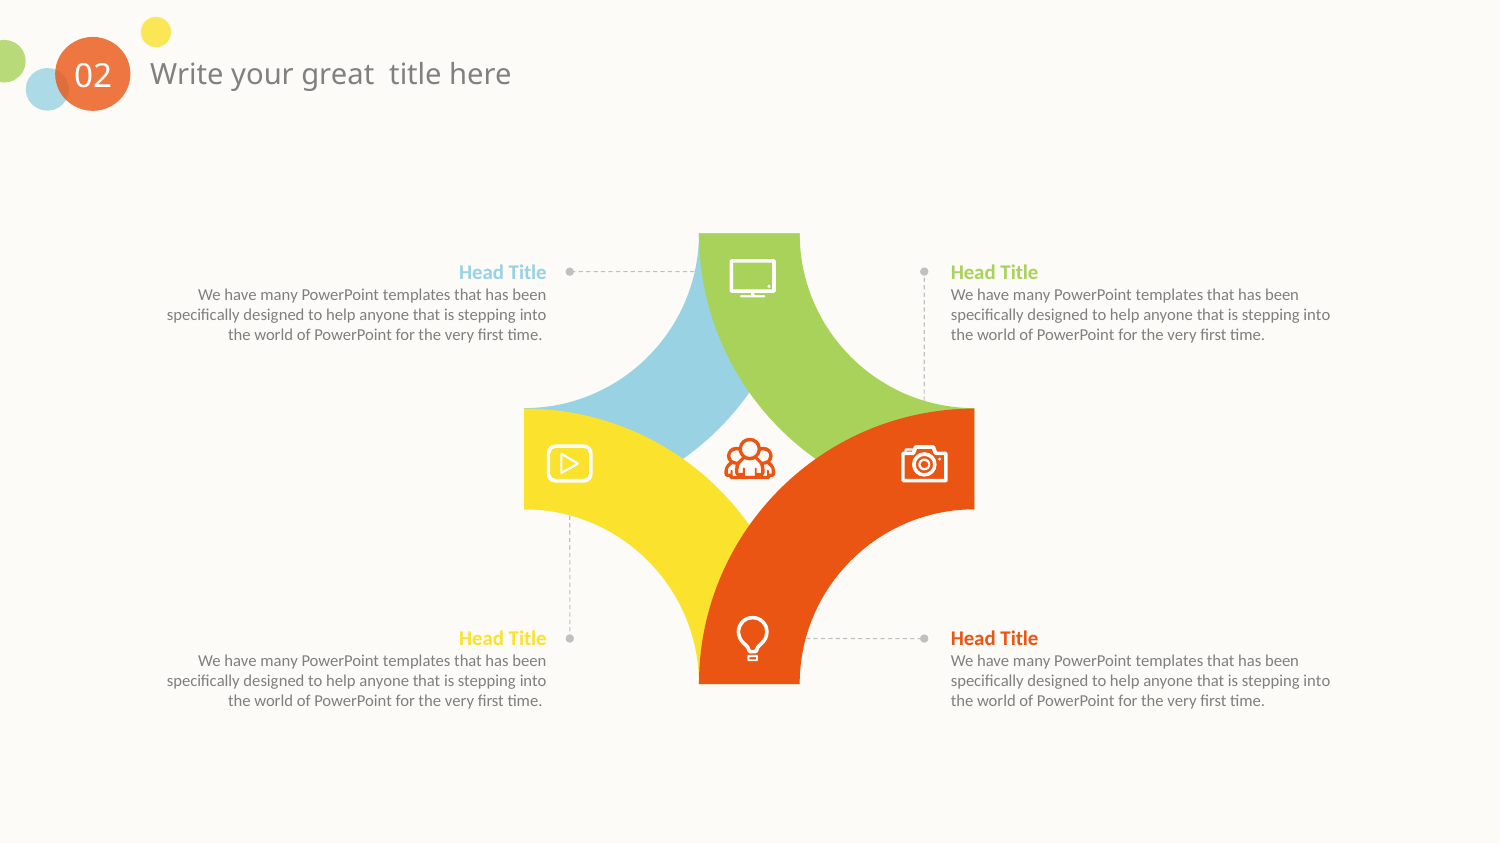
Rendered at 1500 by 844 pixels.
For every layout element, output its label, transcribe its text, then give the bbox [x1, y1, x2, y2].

text_box [530, 237, 749, 459]
text_box [546, 444, 593, 483]
text_box [698, 233, 969, 459]
text_box Head Title We have many PowerPoint templates that has been specifically designed to help anyone that is stepping into the world of PowerPoint for the very first time. [157, 259, 547, 345]
text_box [524, 408, 749, 680]
text_box [729, 259, 776, 298]
text_box [25, 67, 66, 111]
text_box 02 [65, 53, 121, 94]
text_box [736, 615, 769, 662]
text_box [917, 634, 929, 643]
text_box Write your great title here [150, 55, 606, 91]
text_box Head Title We have many PowerPoint templates that has been specifically designed to help anyone that is stepping into the world of PowerPoint for the very first time. [157, 624, 547, 710]
text_box [724, 437, 776, 480]
text_box Head Title We have many PowerPoint templates that has been specifically designed to help anyone that is stepping into the world of PowerPoint for the very first time. [950, 624, 1341, 710]
text_box [565, 267, 574, 276]
text_box [565, 634, 574, 643]
text_box [140, 16, 172, 48]
text_box [0, 39, 26, 83]
text_box Head Title We have many PowerPoint templates that has been specifically designed to help anyone that is stepping into the world of PowerPoint for the very first time. [950, 259, 1341, 345]
text_box [901, 445, 948, 483]
text_box [920, 267, 929, 279]
text_box [698, 408, 975, 685]
text_box [55, 36, 131, 111]
